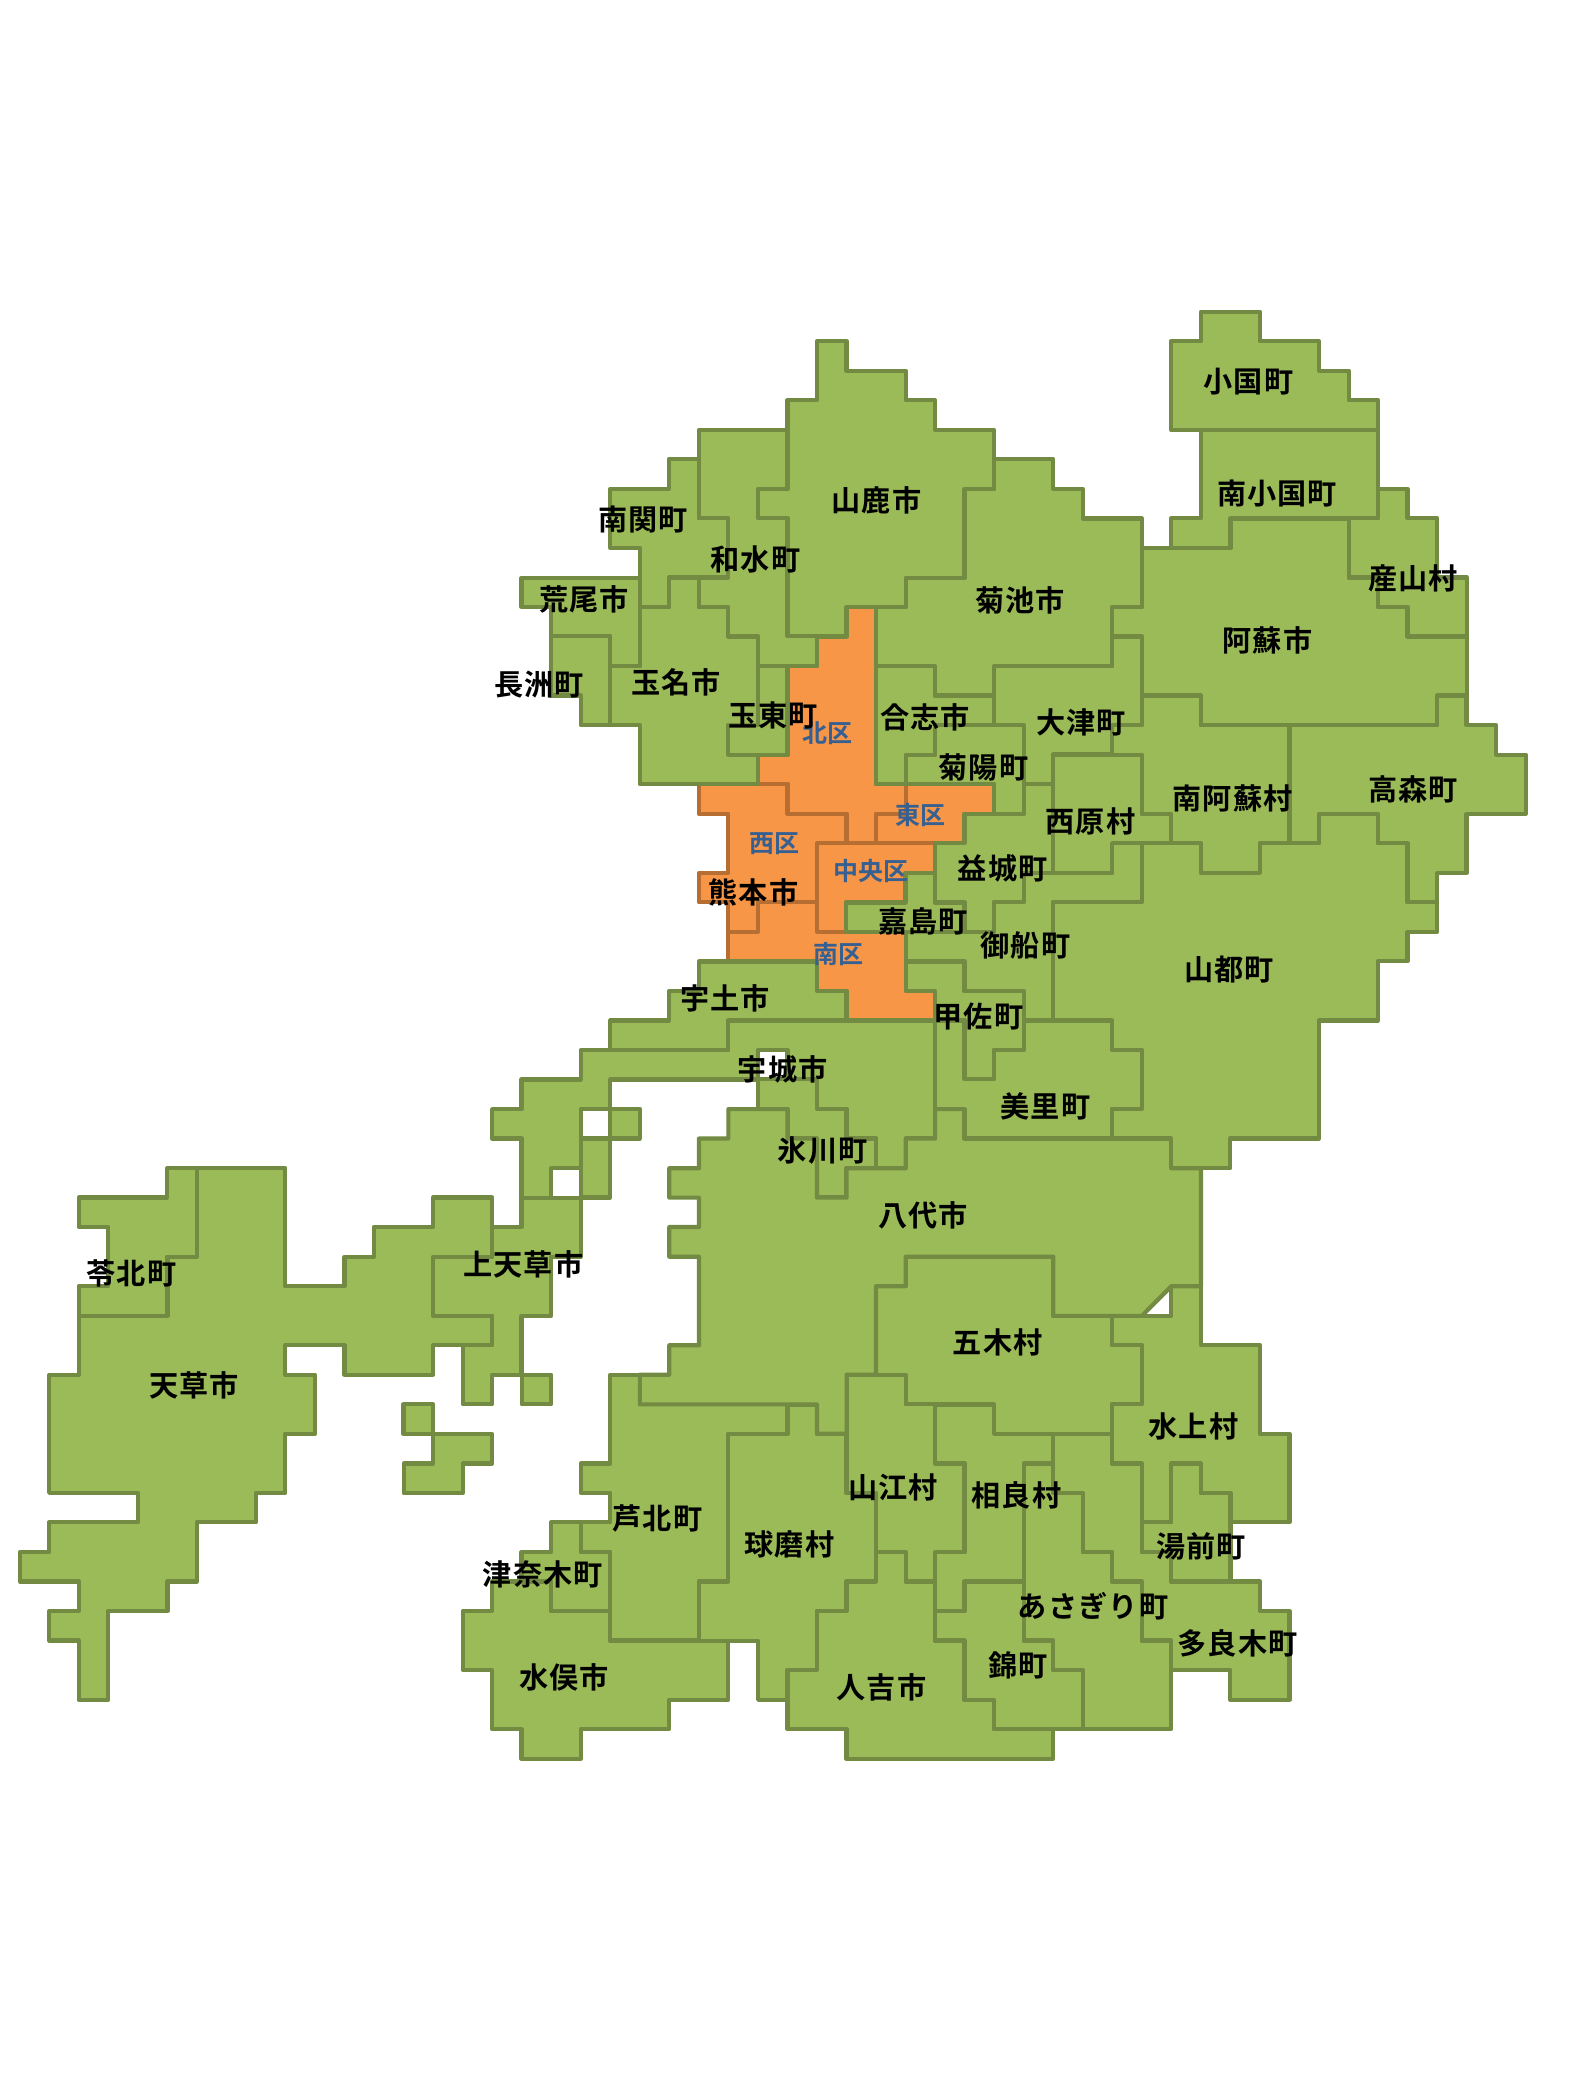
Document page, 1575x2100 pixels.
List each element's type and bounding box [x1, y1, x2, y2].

text_box [19, 311, 1526, 1760]
